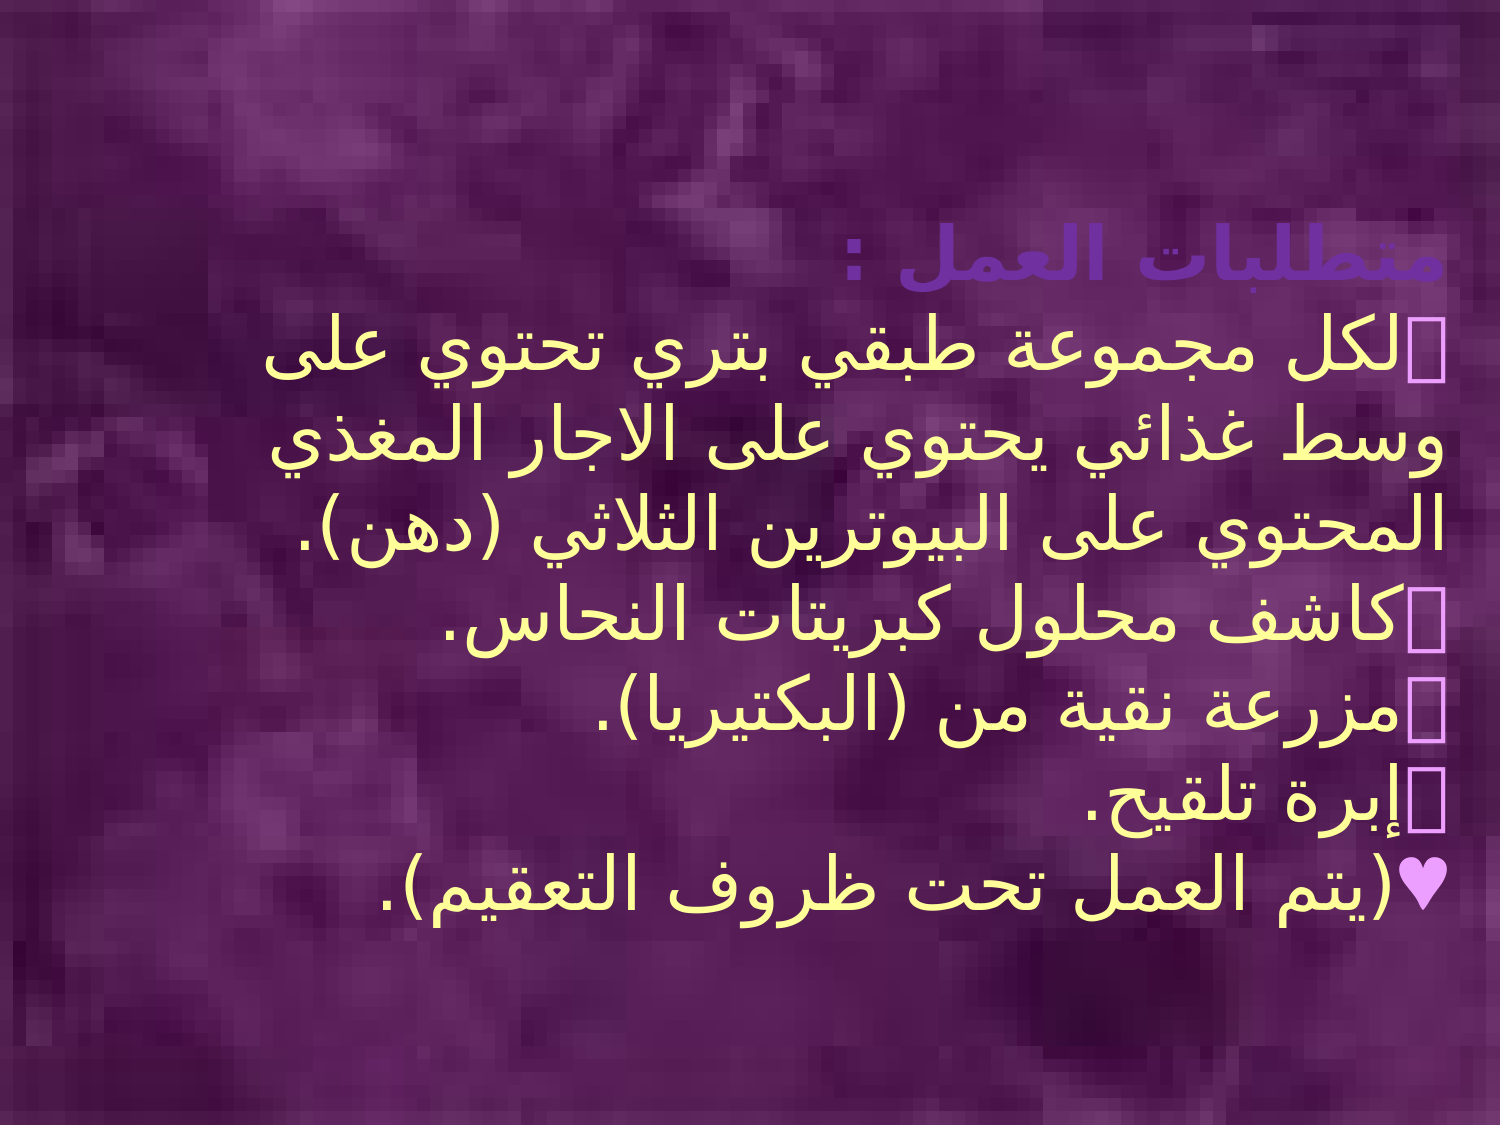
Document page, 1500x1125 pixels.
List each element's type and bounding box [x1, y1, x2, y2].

list [0, 0, 1500, 1125]
